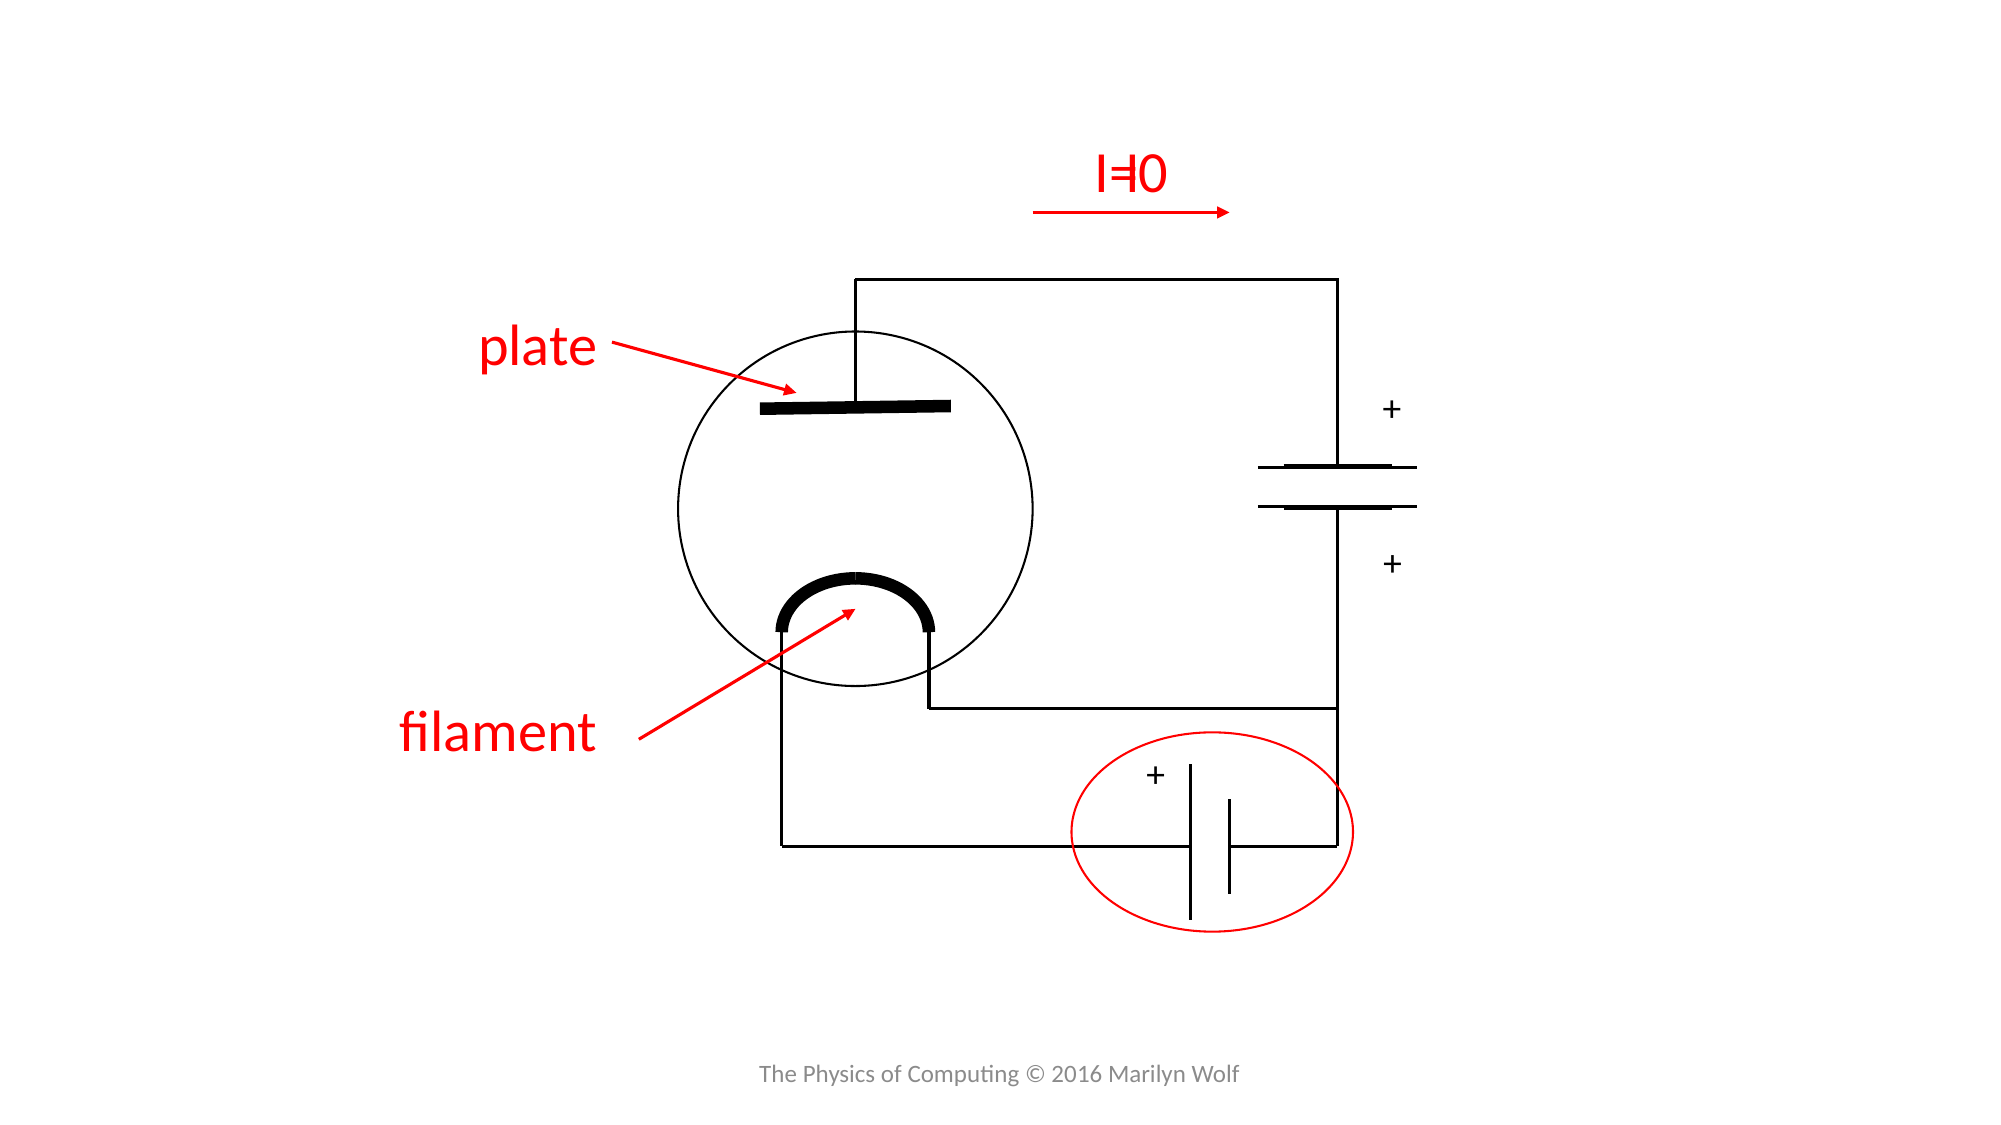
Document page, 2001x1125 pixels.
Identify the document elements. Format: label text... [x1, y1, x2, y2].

text_box [1070, 731, 1355, 933]
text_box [1032, 126, 1230, 213]
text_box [781, 578, 929, 687]
footer The Physics of Computing © 2016 Marilyn Wolf [662, 1042, 1338, 1103]
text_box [759, 405, 951, 409]
text_box [677, 330, 1034, 671]
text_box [462, 299, 797, 393]
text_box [1258, 465, 1417, 598]
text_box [1258, 377, 1417, 465]
text_box + [1131, 742, 1145, 748]
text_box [383, 608, 856, 772]
